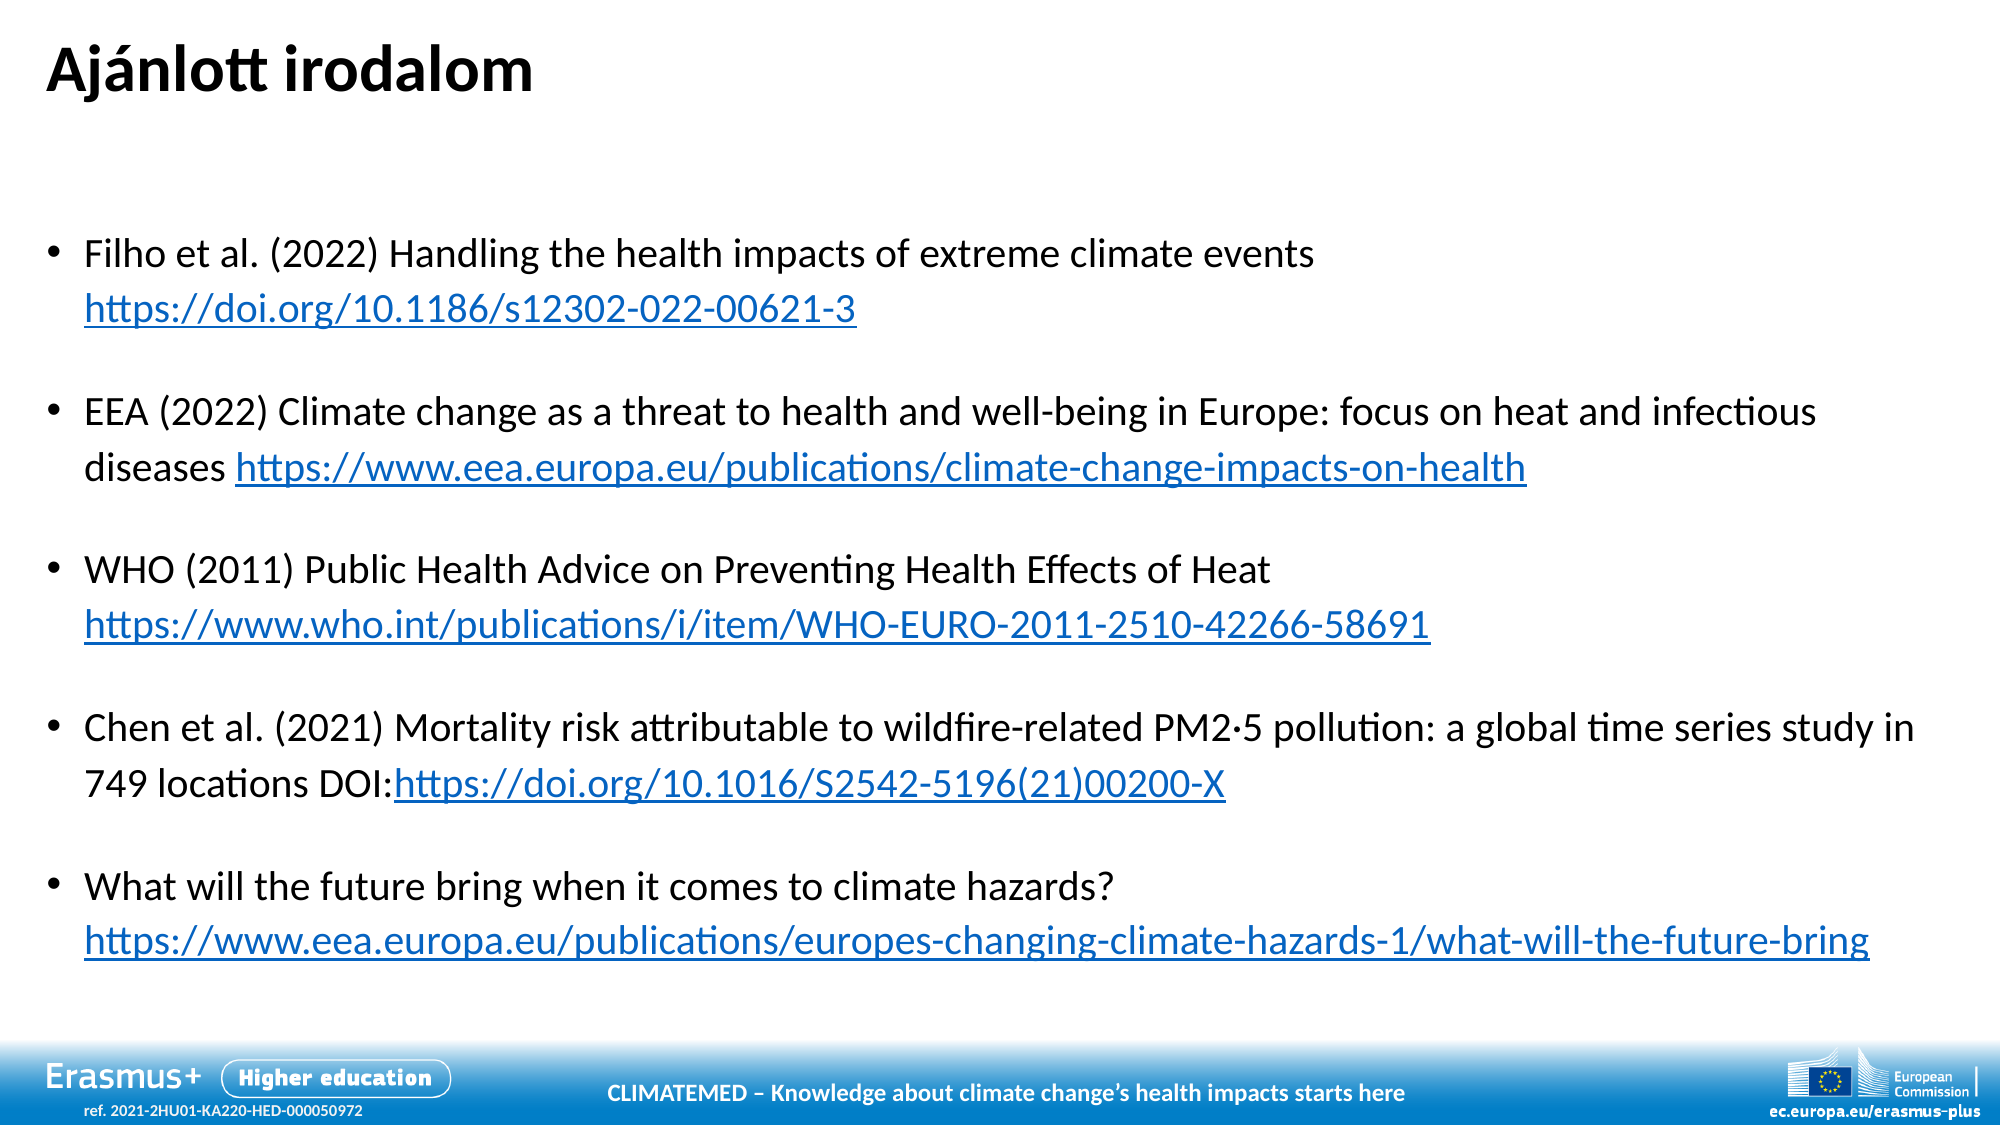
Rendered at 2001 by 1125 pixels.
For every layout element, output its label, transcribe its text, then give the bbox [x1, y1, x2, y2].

list Filho et al. (2022) Handling the health impacts of extreme climate events https://doi.org/10.1186/s12302-022-00621-3 EEA (2022) Climate change as a threat to health and well-being in Europe: focus on heat and infectious diseases https://www.eea.europa.eu/publications/climate-change-impacts-on-health WHO (2011) Public Health Advice on Preventing Health Effects of Heat https://www.who.int/publications/i/item/WHO-EURO-2011-2510-42266-58691 Chen et al. (2021) Mortality risk attributable to wildfire-related PM2·5 pollution: a global time series study in 749 locations DOI:https://doi.org/10.1016/S2542-5196(21)00200-X What will the future bring when it comes to climate hazards? https://www.eea.europa.eu/publications/europes-changing-climate-hazards-1/what-will-the-future-bring [31, 213, 1941, 1035]
picture [0, 899, 2000, 1125]
title Ajánlott irodalom [31, 25, 1984, 116]
